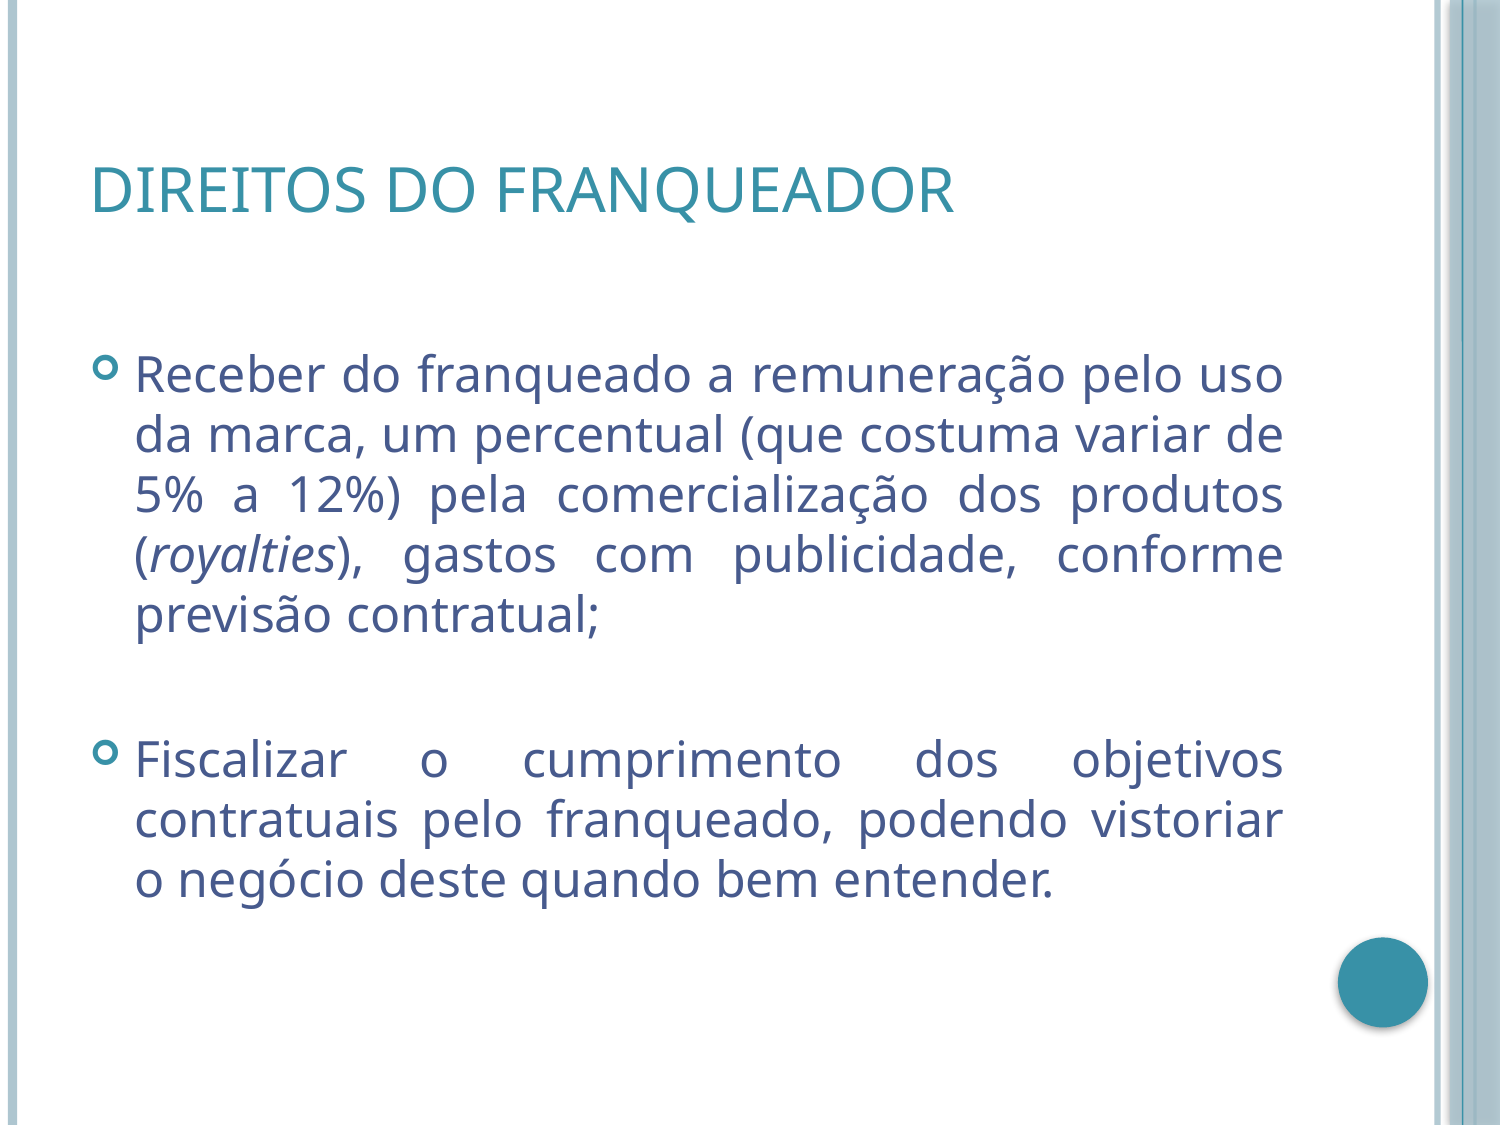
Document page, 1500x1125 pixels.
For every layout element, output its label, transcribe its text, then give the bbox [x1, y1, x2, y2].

list Receber do franqueado a remuneração pelo uso da marca, um percentual (que costuma variar de 5% a 12%) pela comercialização dos produtos (royalties), gastos com publicidade, conforme previsão contratual; Fiscalizar o cumprimento dos objetivos contratuais pelo franqueado, podendo vistoriar o negócio deste quando bem entender. [75, 262, 1300, 1062]
title Direitos do Franqueador [75, 45, 1300, 233]
